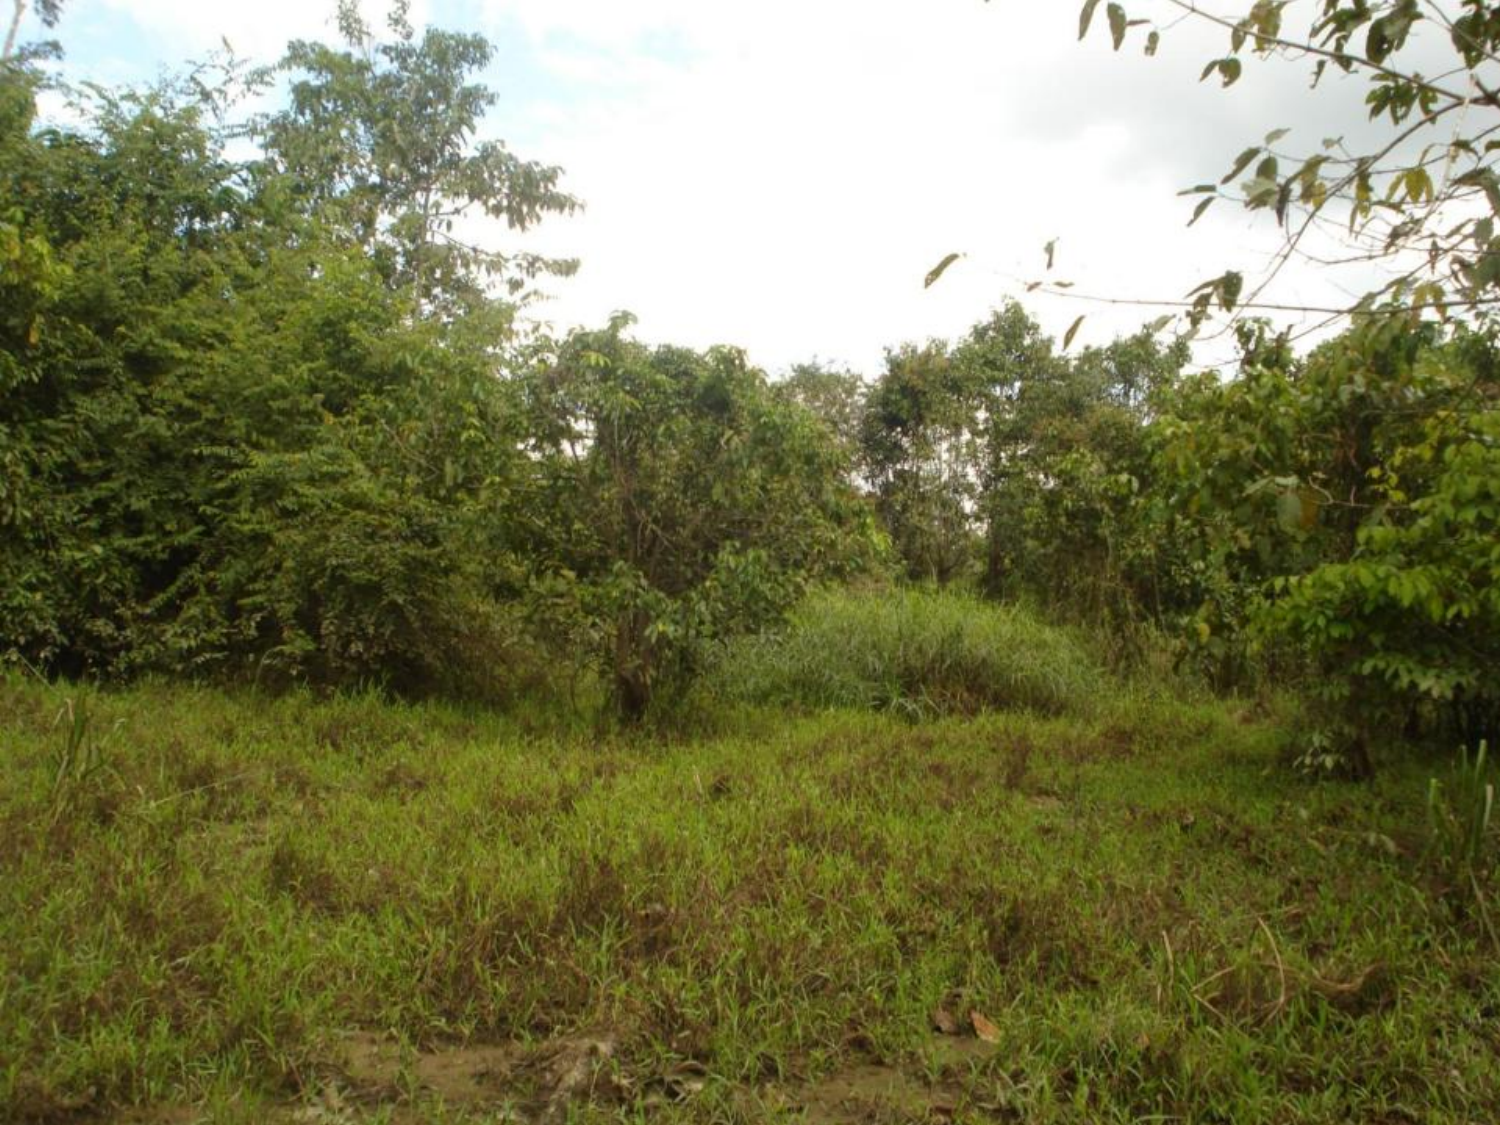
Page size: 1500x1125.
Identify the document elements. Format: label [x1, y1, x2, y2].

list [0, 0, 1500, 1125]
